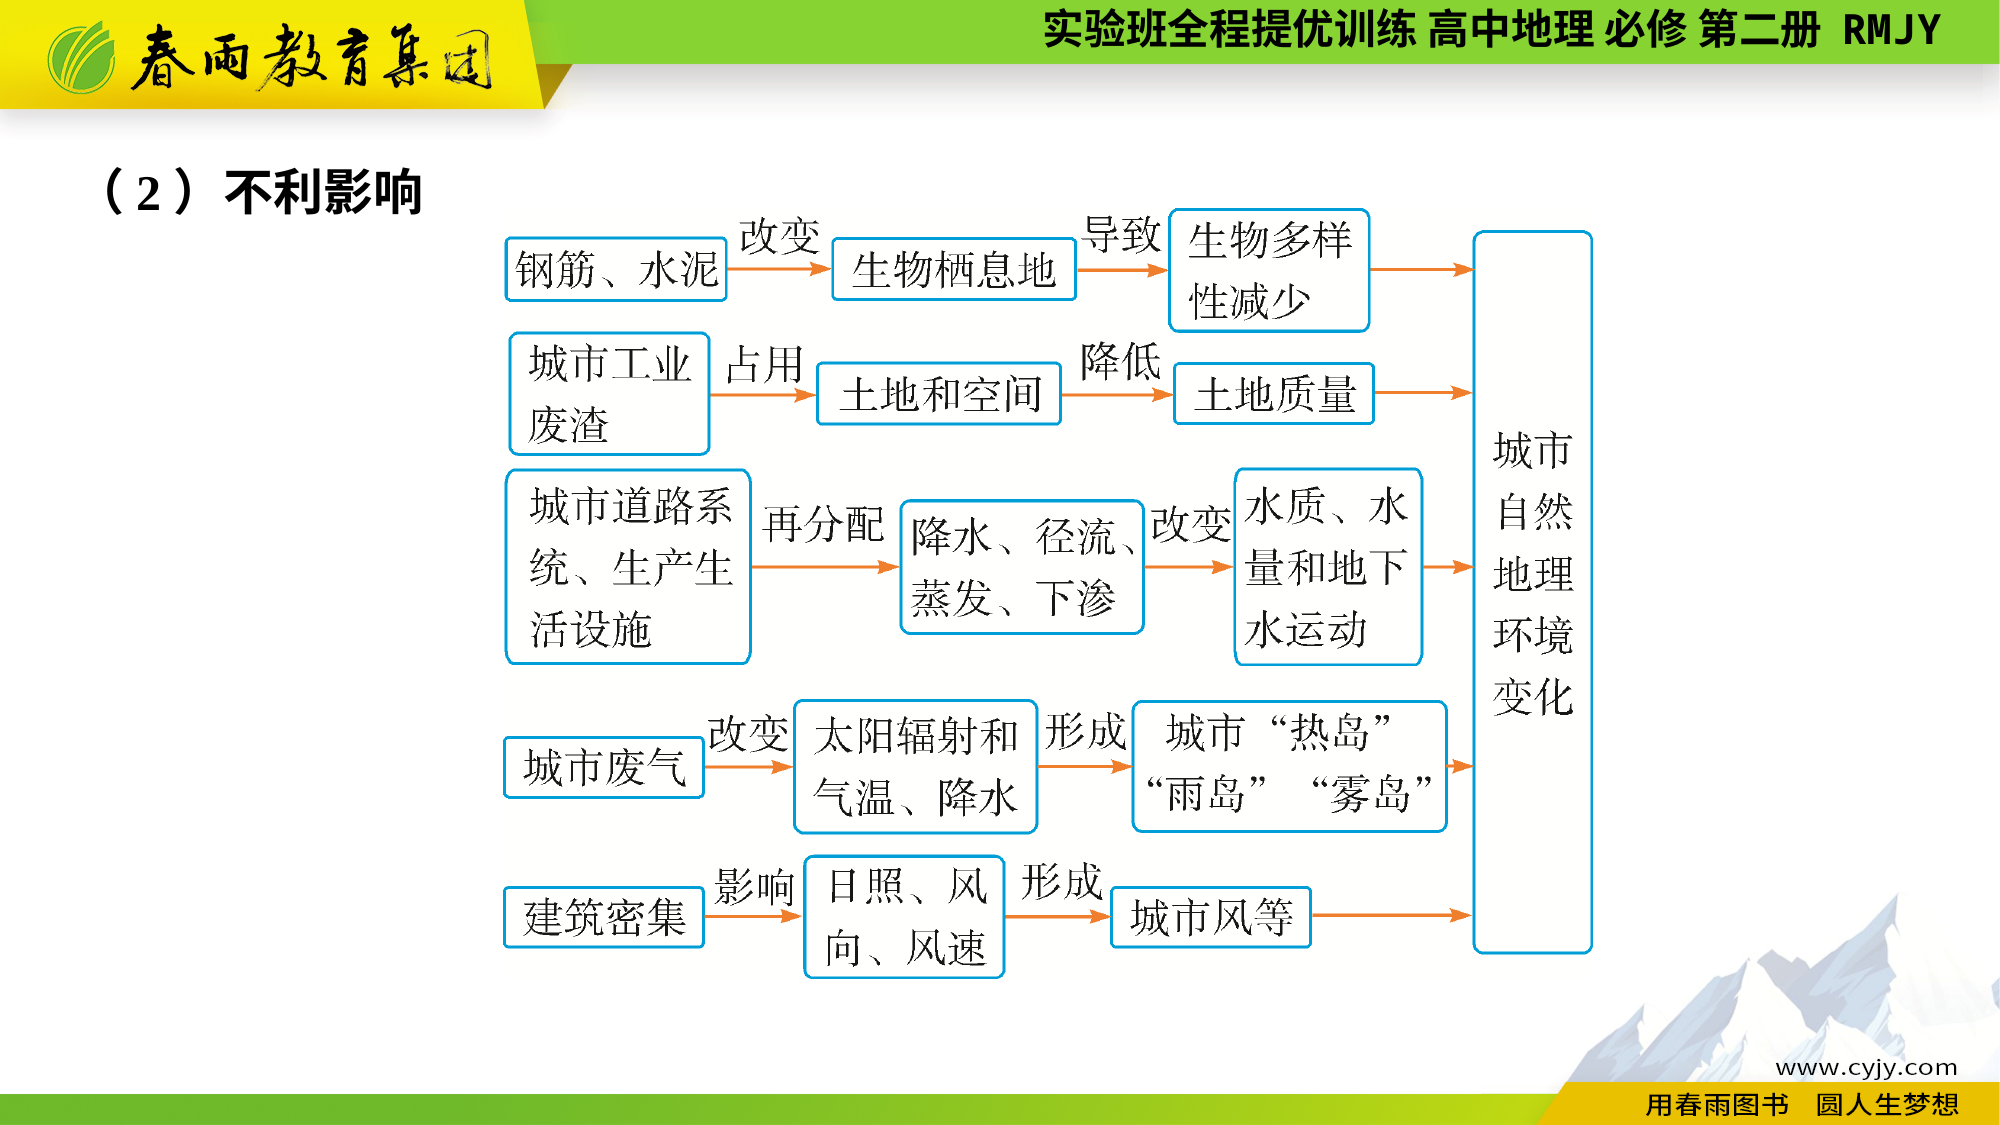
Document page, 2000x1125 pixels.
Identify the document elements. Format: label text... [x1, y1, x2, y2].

list （2）不利影响 [59, 122, 1944, 217]
picture [0, 0, 2000, 1125]
